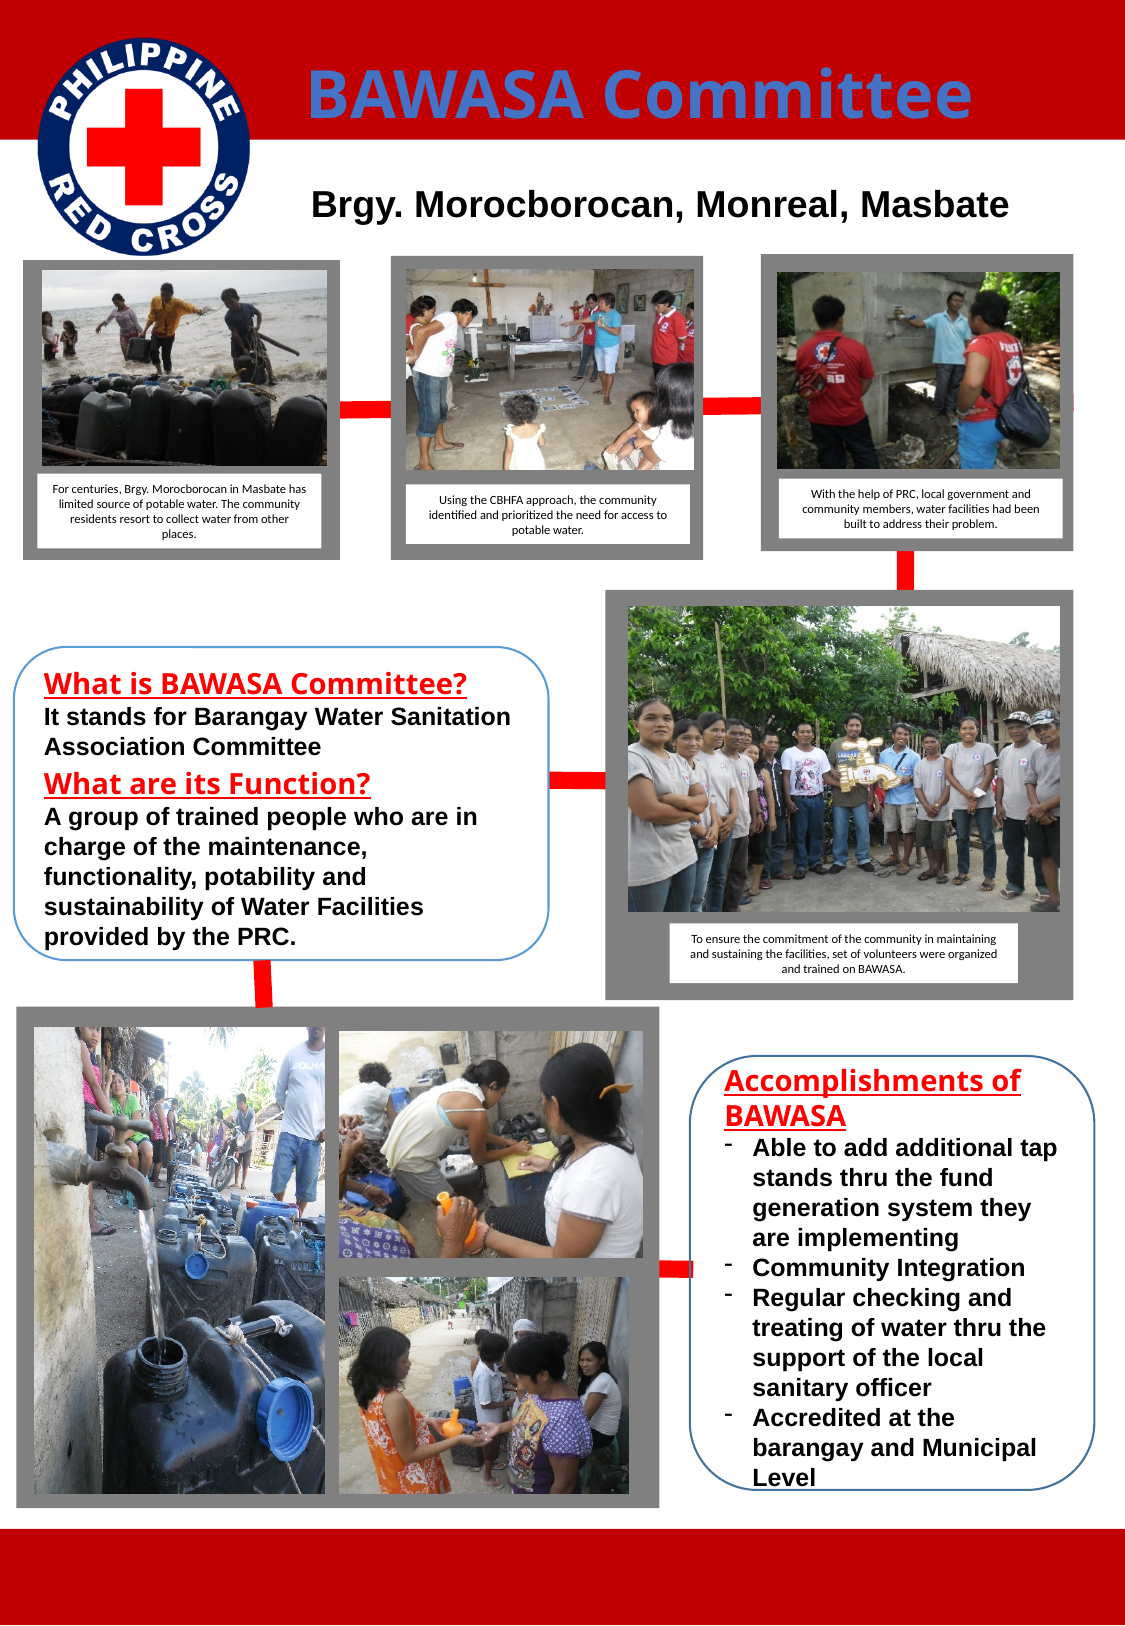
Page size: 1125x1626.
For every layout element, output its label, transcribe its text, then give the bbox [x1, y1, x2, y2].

picture [628, 606, 1060, 912]
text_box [339, 402, 406, 410]
picture [37, 37, 250, 256]
text_box Using the CBHFA approach, the community identified and prioritized the need for access to potable water. [405, 484, 690, 544]
text_box [390, 410, 704, 561]
text_box To ensure the commitment of the community in maintaining and sustaining the facilities, set of volunteers were organized and trained on BAWASA. [669, 923, 1018, 984]
picture [339, 1031, 643, 1258]
picture [42, 270, 327, 466]
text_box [1060, 402, 1074, 410]
picture [777, 272, 1060, 469]
text_box With the help of PRC, local government and community members, water facilities had been built to address their problem. [906, 478, 1063, 539]
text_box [261, 960, 265, 1008]
text_box [760, 410, 904, 552]
picture [34, 1027, 325, 1494]
text_box BAWASA Committee [0, 0, 1125, 141]
text_box [22, 259, 341, 561]
text_box What is BAWASA Committee? It stands for Barangay Water Sanitation Association Committee What are its Function? A group of trained people who are in charge of the maintenance, functionality, potability and sustainability of Water Facilities provided by the PRC. [12, 645, 550, 962]
text_box [15, 1006, 660, 1509]
text_box [604, 589, 1074, 1001]
text_box For centuries, Brgy. Morocborocan in Masbate has limited source of potable water. The community residents resort to collect water from other places. [37, 473, 322, 549]
text_box With the help of PRC, local government and community members, water facilities had been built to address their problem. [778, 478, 904, 539]
text_box [906, 410, 1074, 552]
text_box Brgy. Morocborocan, Monreal, Masbate [250, 172, 1071, 233]
text_box Accomplishments of BAWASA Able to add additional tap stands thru the fund generation system they are implementing Community Integration Regular checking and treating of water thru the support of the local sanitary officer Accredited at the barangay and Municipal Level [688, 1054, 1096, 1491]
picture [339, 1277, 629, 1494]
text_box [390, 255, 704, 402]
text_box [760, 253, 1074, 402]
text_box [694, 402, 777, 410]
picture [406, 269, 694, 470]
text_box [0, 1528, 1125, 1625]
